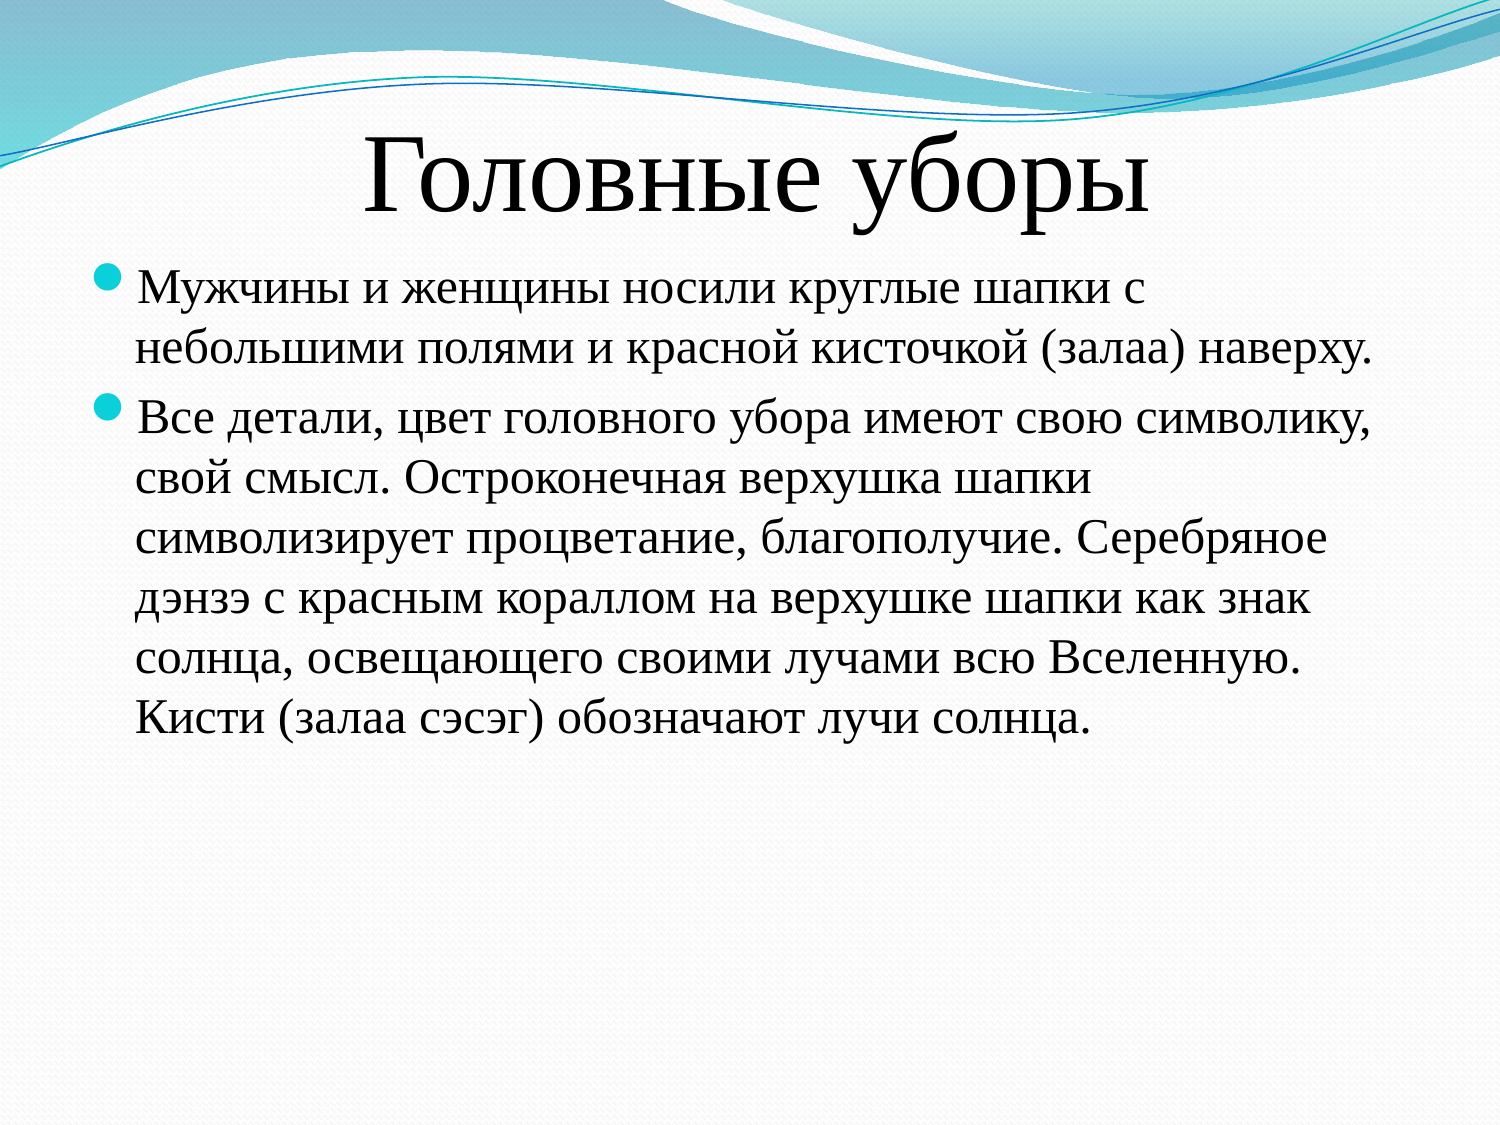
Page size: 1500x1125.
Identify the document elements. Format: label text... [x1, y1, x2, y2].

title Головные уборы [82, 46, 1432, 235]
list Мужчины и женщины носили круглые шапки с небольшими полями и красной кисточкой (залаа) наверху. Все детали, цвет головного убора имеют свою символику, свой смысл. Остроконечная верхушка шапки символизирует процветание, благополучие. Серебряное дэнзэ с красным кораллом на верхушке шапки как знак солнца, освещающего своими лучами всю Вселенную. Кисти (залаа сэсэг) обозначают лучи солнца. [75, 246, 1425, 1038]
